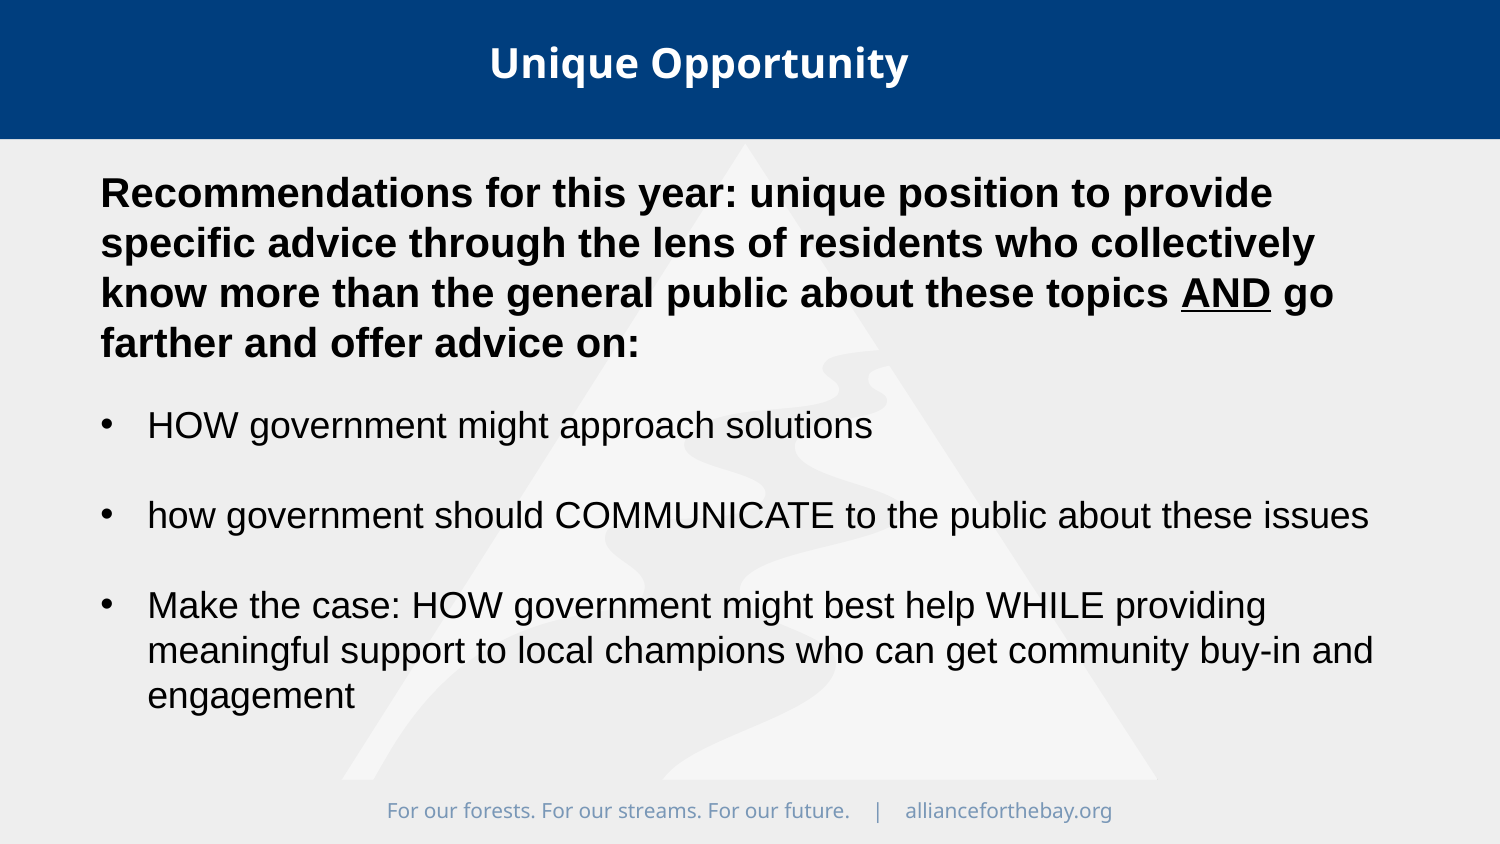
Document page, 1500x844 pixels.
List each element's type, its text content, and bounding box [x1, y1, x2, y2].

text_box [0, 0, 1500, 140]
text_box Recommendations for this year: unique position to provide specific advice through the lens of residents who collectively know more than the general public about these topics AND go farther and offer advice on: HOW government might approach solutions how government should COMMUNICATE to the public about these issues Make the case: HOW government might best help WHILE providing meaningful support to local champions who can get community buy-in and engagement [92, 158, 1408, 724]
text_box Unique Opportunity [92, 29, 1305, 95]
